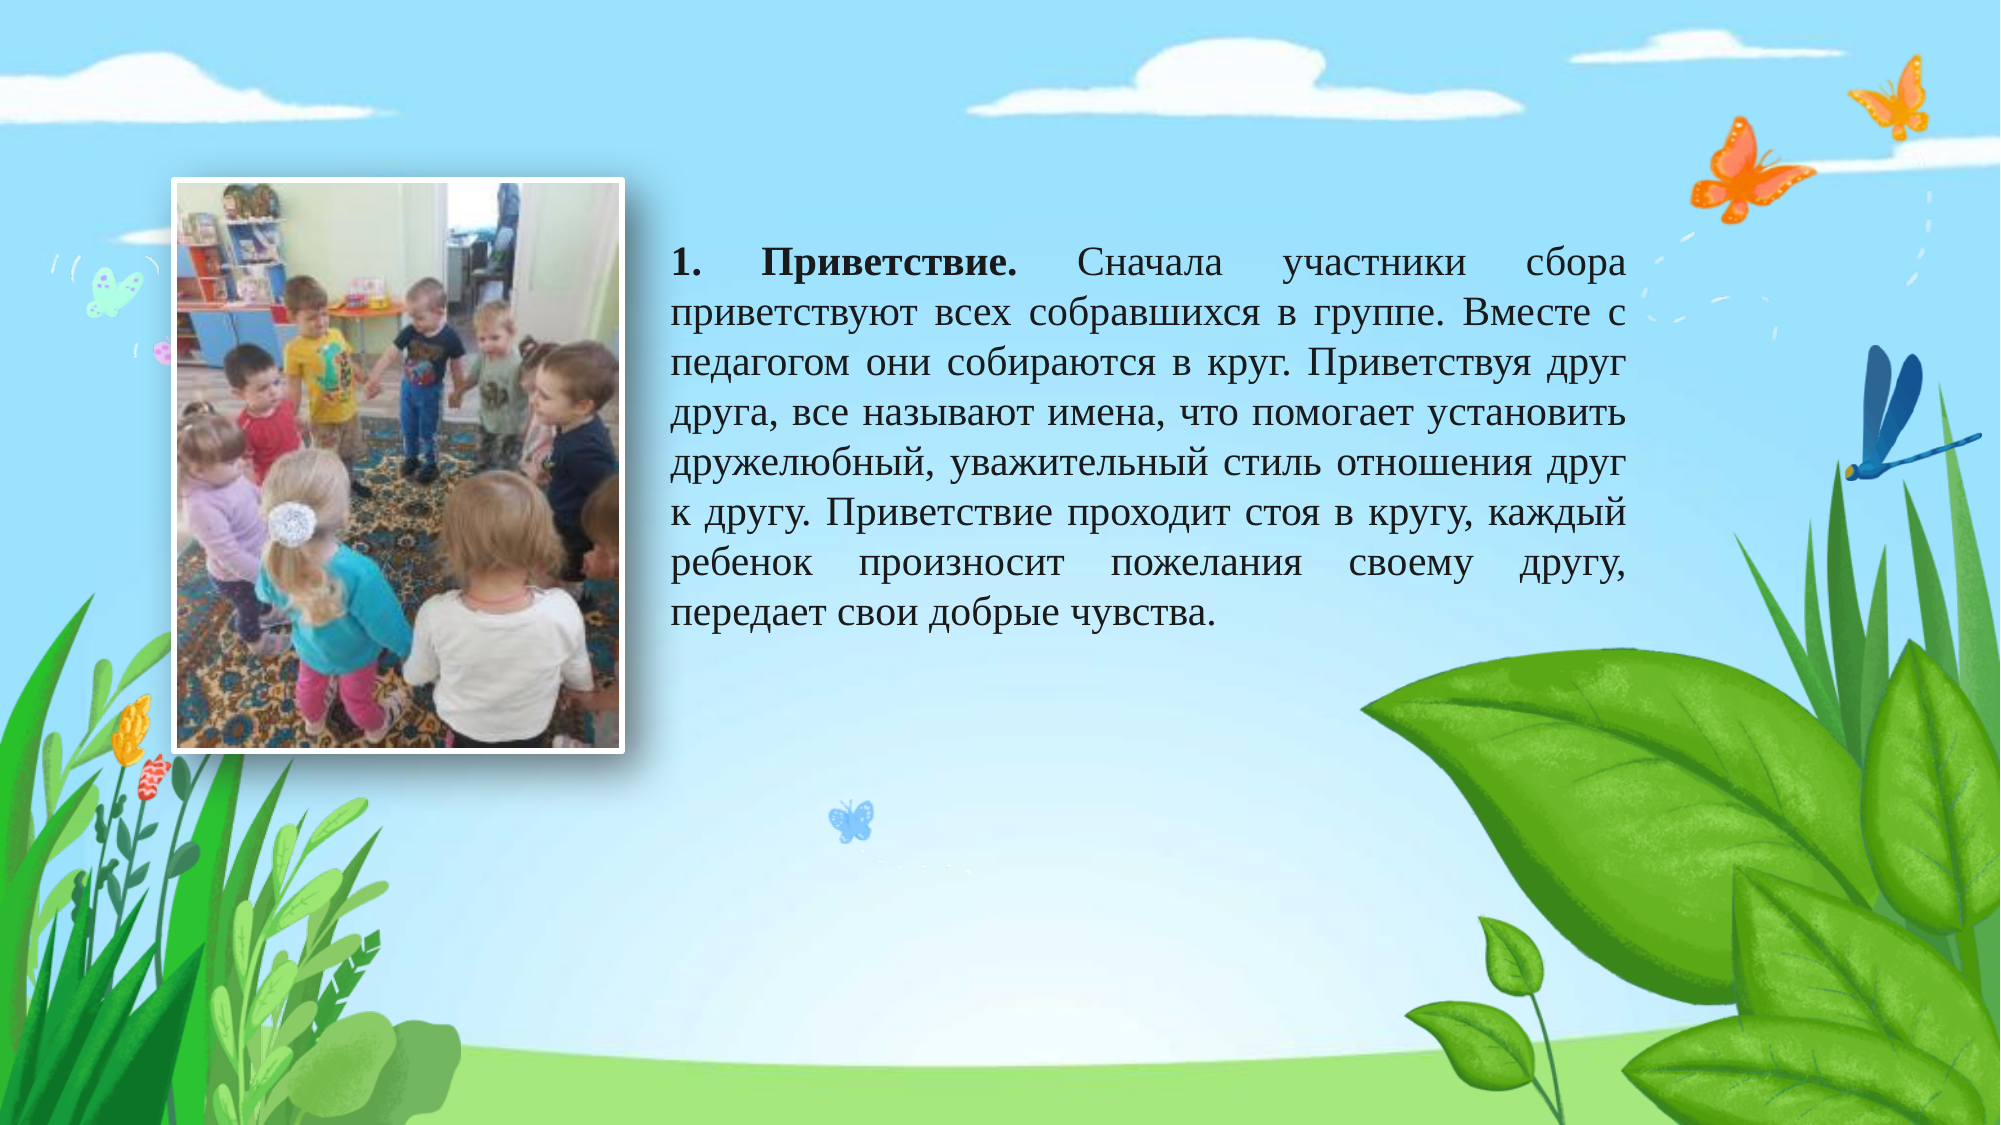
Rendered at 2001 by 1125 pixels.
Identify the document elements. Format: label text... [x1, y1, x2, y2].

picture [0, 0, 2001, 1125]
text_box 1. Приветствие. Сначала участники сбора приветствуют всех собравшихся в группе. Вместе с педагогом они собираются в круг. Приветствуя друг друга, все называют имена, что помогает установить дружелюбный, уважительный стиль отношения друг к другу. Приветствие проходит стоя в кругу, каждый ребенок произносит пожелания своему другу, передает свои добрые чувства. [655, 166, 1642, 642]
